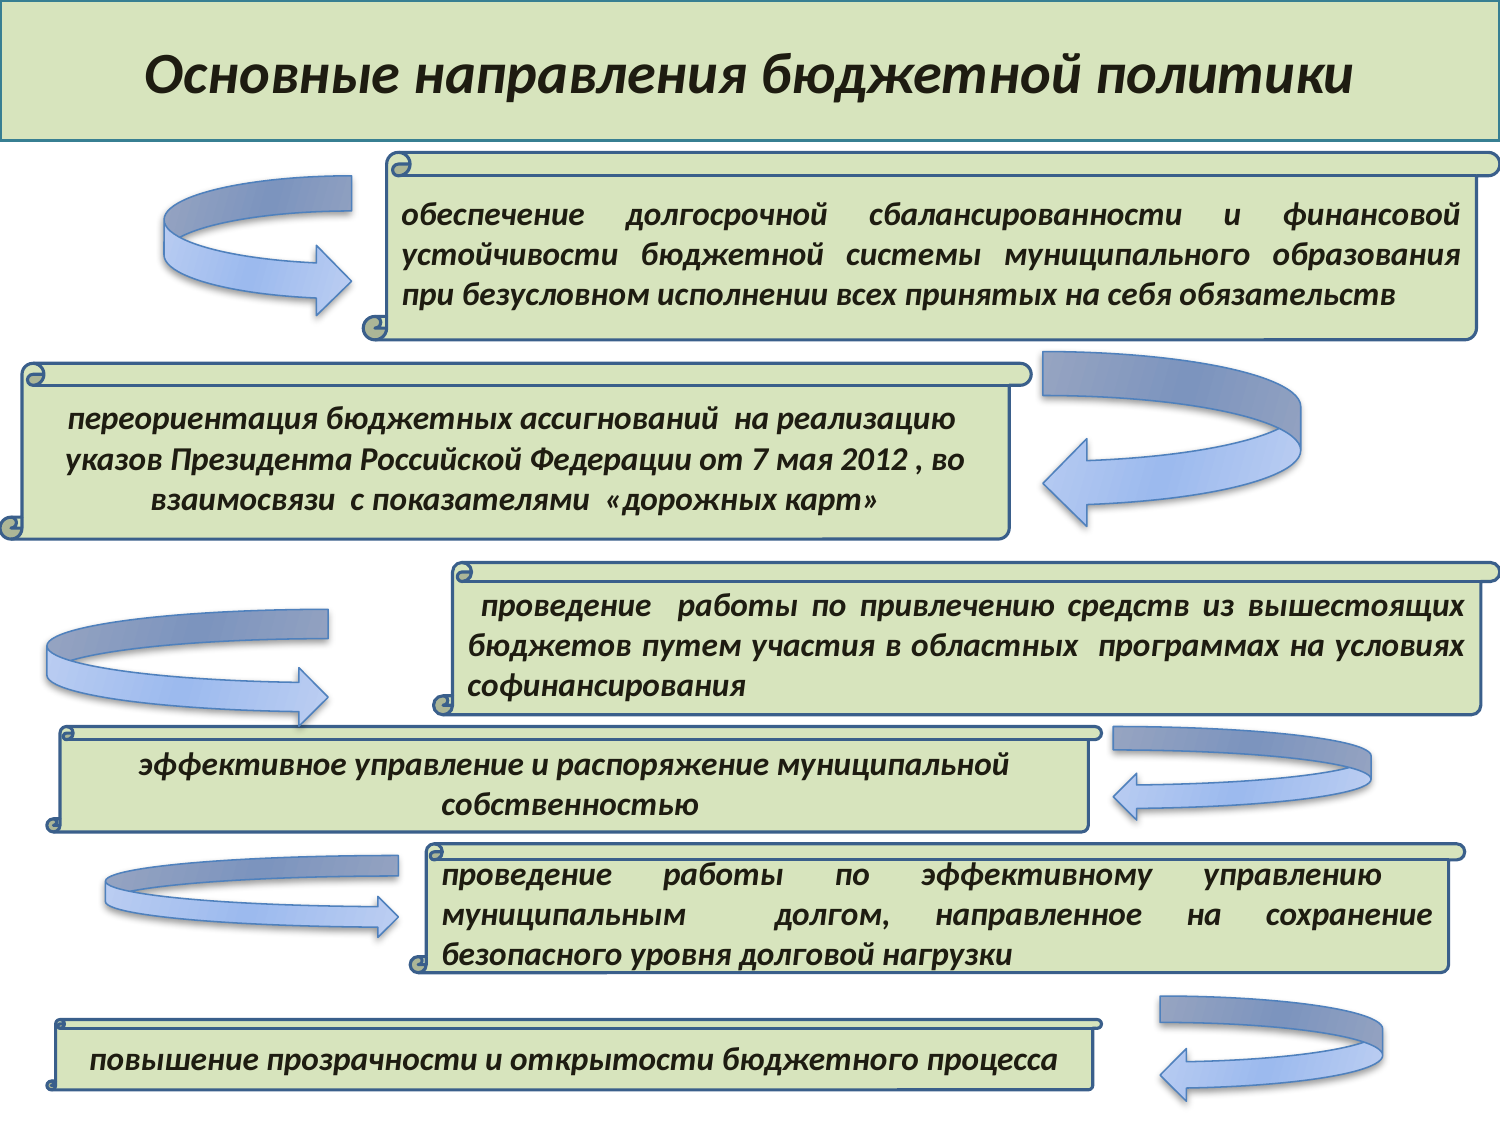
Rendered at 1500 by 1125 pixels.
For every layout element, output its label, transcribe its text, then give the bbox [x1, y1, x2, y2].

title Основные направления бюджетной политики [0, 0, 1500, 138]
chart [0, 138, 1500, 1125]
